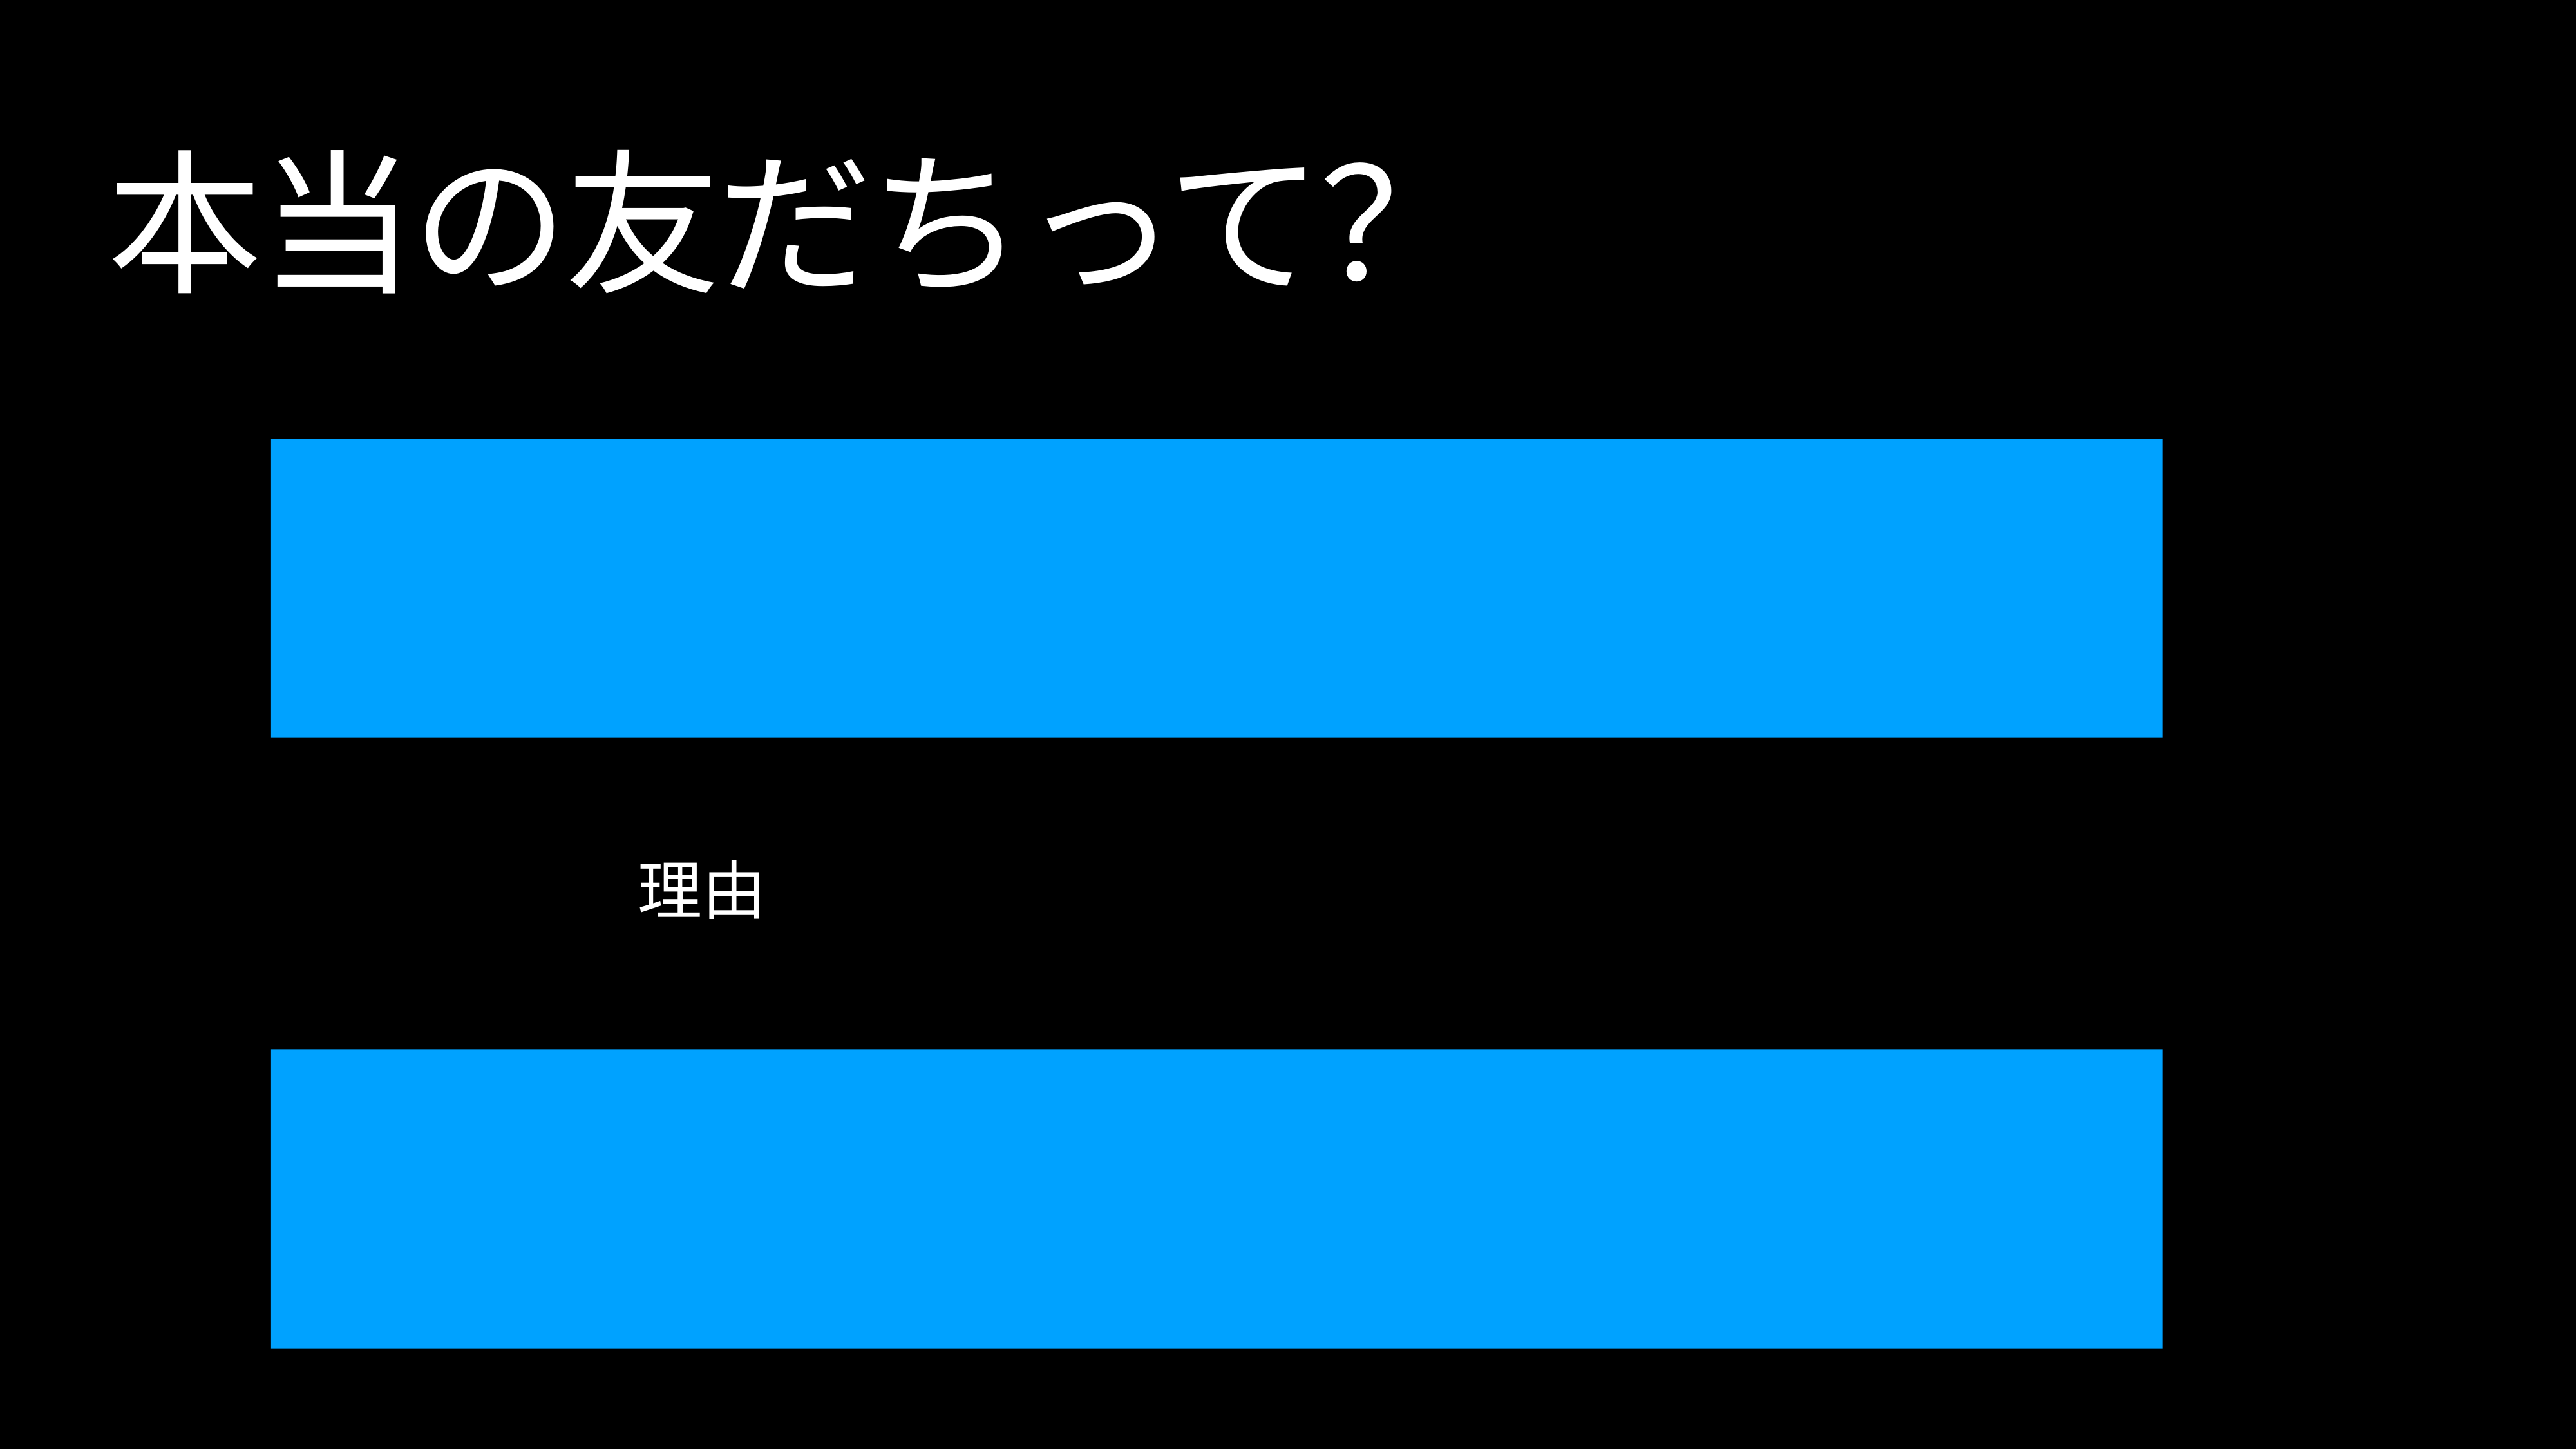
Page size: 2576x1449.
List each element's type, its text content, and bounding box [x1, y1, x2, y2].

text_box 理由 [632, 853, 772, 934]
title 本当の友だちって？ [101, 0, 2423, 482]
text_box [270, 1049, 2163, 1349]
text_box [270, 439, 2163, 738]
